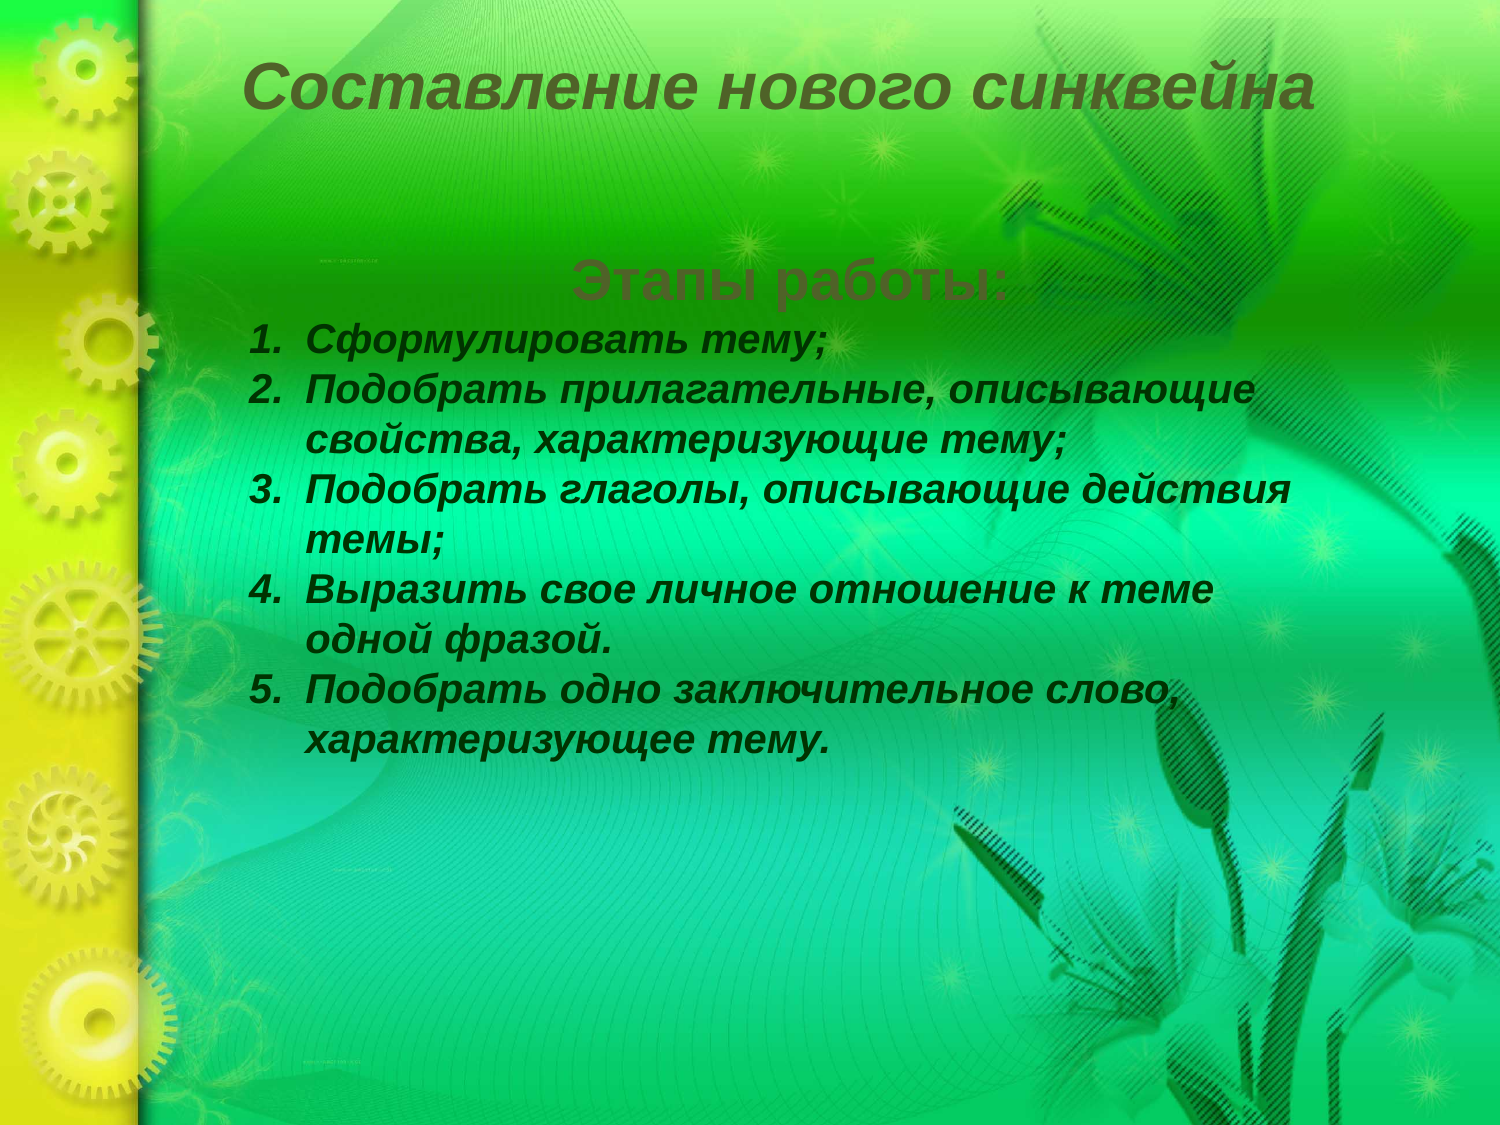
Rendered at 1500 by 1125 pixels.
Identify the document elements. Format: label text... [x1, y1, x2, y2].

text_box Составление нового синквейна [210, 35, 1348, 130]
text_box Этапы работы: Сформулировать тему; Подобрать прилагательные, описывающие свойства, характеризующие тему; Подобрать глаголы, описывающие действия темы; Выразить свое личное отношение к теме одной фразой. Подобрать одно заключительное слово, характеризующее тему. [234, 234, 1348, 920]
picture [0, 0, 1500, 1125]
